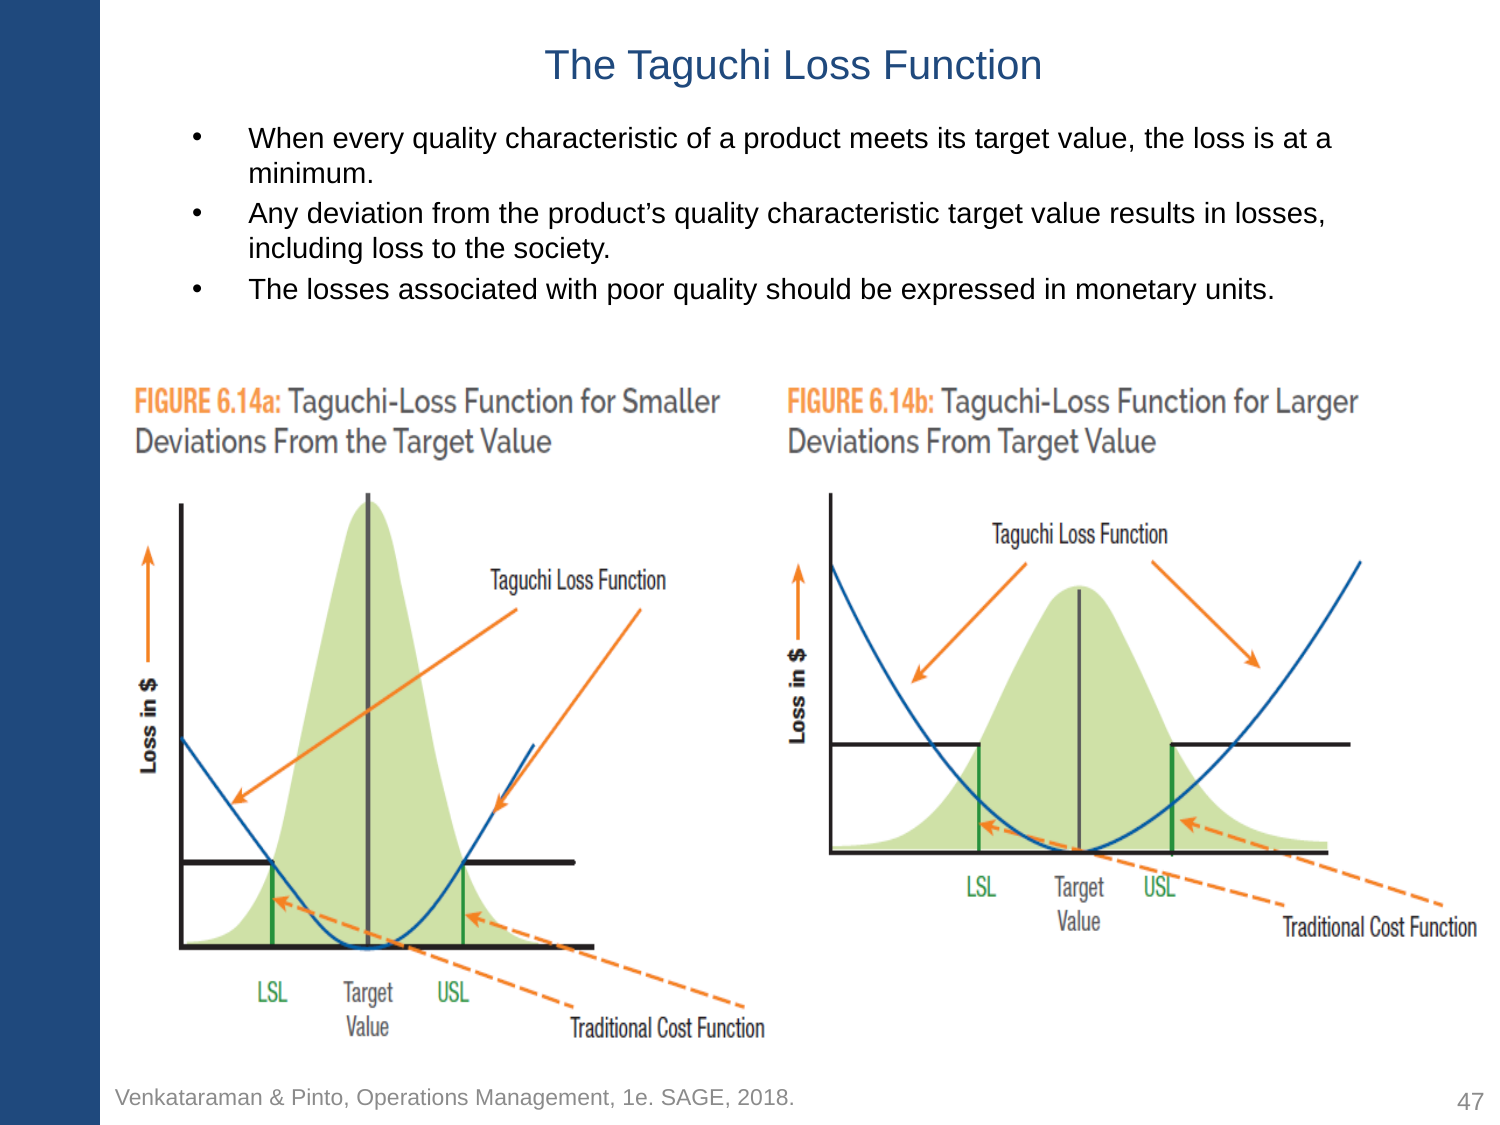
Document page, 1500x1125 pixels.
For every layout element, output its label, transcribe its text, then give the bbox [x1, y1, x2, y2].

footer Venkataraman & Pinto, Operations Management, 1e. SAGE, 2018. [99, 1074, 1163, 1123]
list When every quality characteristic of a product meets its target value, the loss is at a minimum. Any deviation from the product’s quality characteristic target value results in losses, including loss to the society. The losses associated with poor quality should be expressed in monetary units. [177, 111, 1440, 334]
title The Taguchi Loss Function [162, 0, 1425, 125]
picture [116, 336, 1500, 1063]
slide_number 47 [1437, 1074, 1500, 1125]
